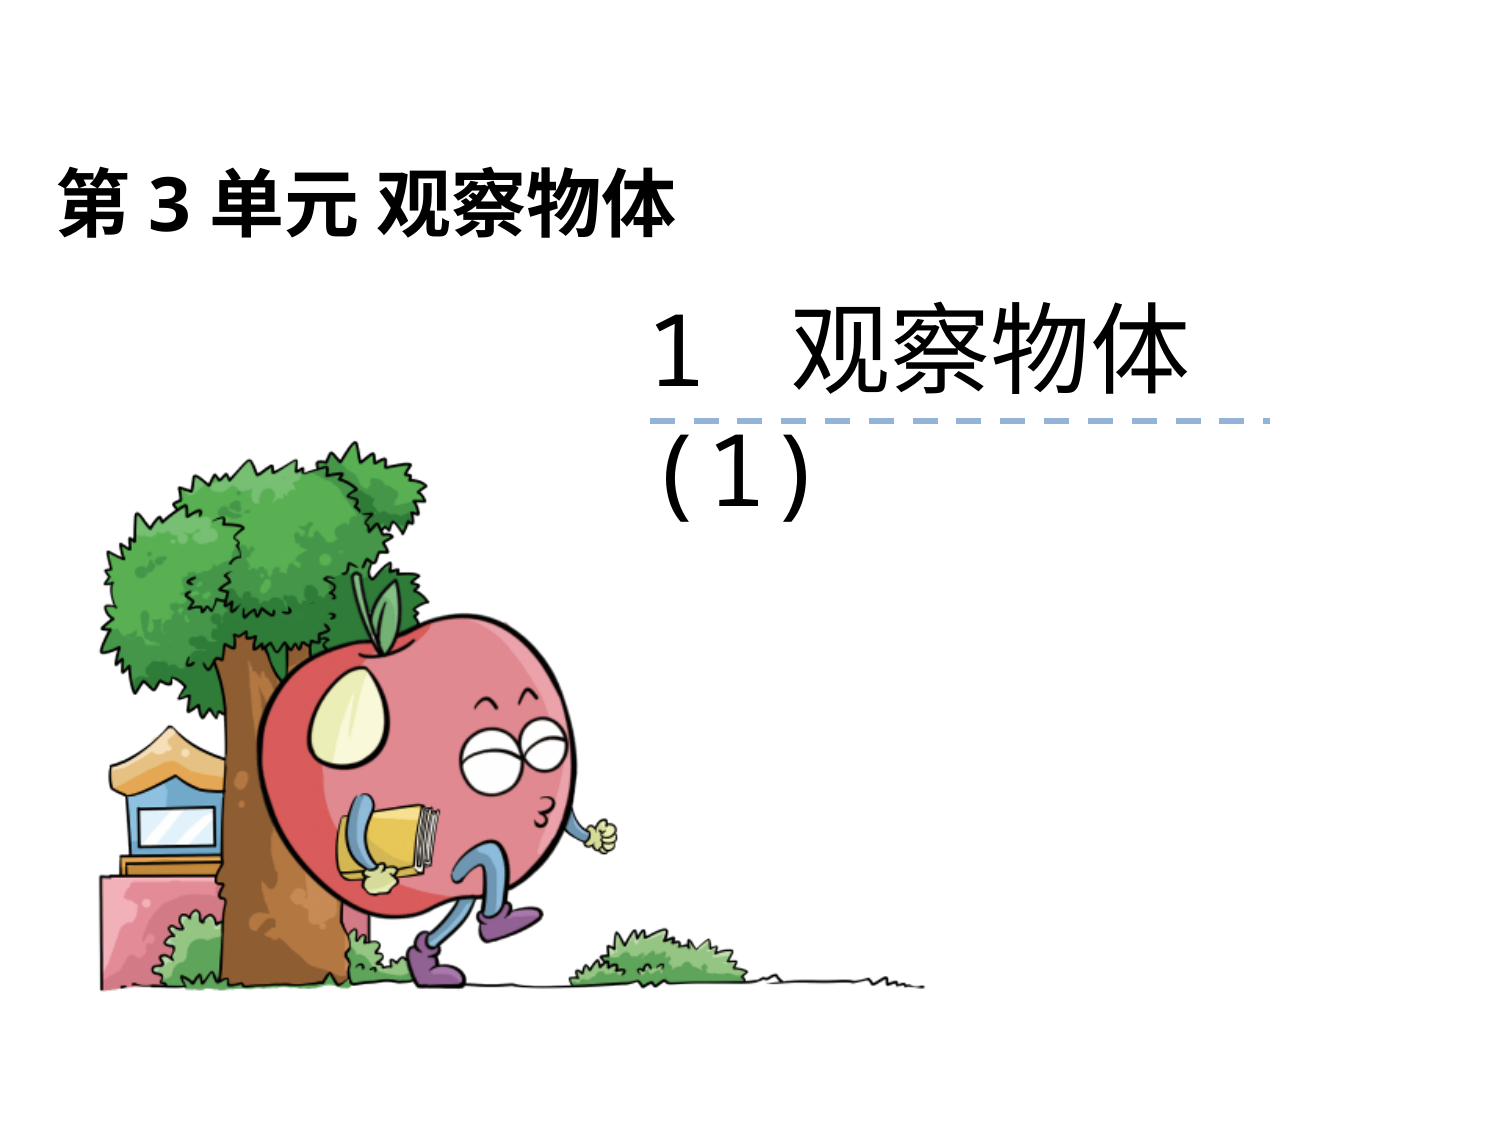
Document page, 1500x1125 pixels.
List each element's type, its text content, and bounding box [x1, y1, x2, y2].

text_box 第3单元 观察物体 [41, 148, 1282, 254]
picture [88, 432, 937, 1011]
text_box 1 观察物体(1) [631, 278, 1294, 534]
